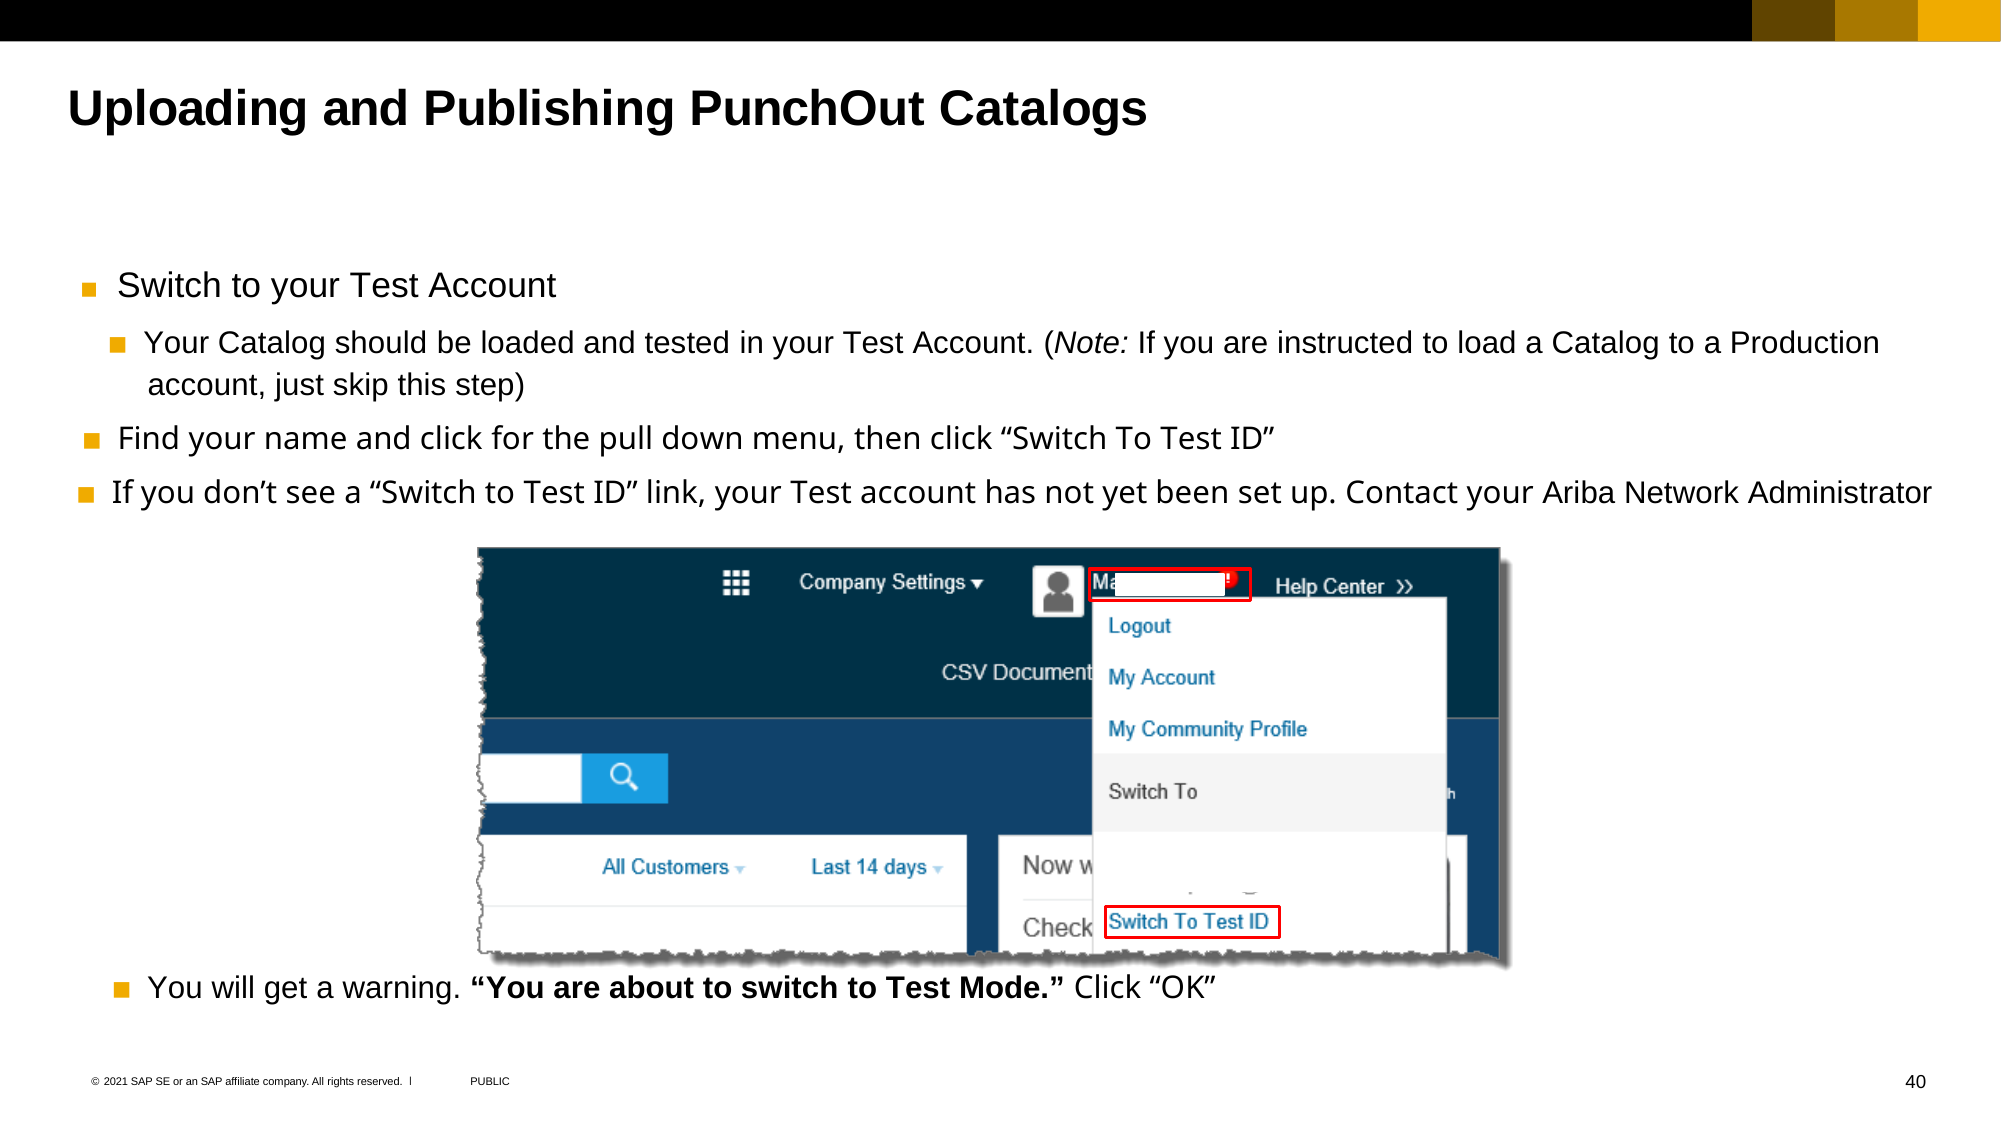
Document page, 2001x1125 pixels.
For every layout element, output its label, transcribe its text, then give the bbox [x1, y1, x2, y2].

text_box ▪Your Catalog should be loaded and tested in your Test Account. (Note: If you are instructed to load a Catalog to a Production [107, 322, 1890, 360]
text_box ©2021 SAP SE or an SAP affiliate company. All rights reserved. ǀ PUBLIC 40 [91, 1069, 1927, 1093]
text_box [1751, 0, 1836, 42]
text_box ▪ Switch to your Test Account [79, 261, 557, 305]
text_box [0, 0, 1751, 42]
text_box ▪You will get a warning. “You are about to switch to Test Mode.” Click “OK” [110, 967, 1216, 1005]
text_box ▪Find your name and click for the pull down menu, then click “Switch To Test ID” [81, 418, 1275, 456]
text_box ▪If you don’t see a “Switch to Test ID” link, your Test account has not yet been set up. Contact your AribaNetwork Administrator [75, 472, 1933, 510]
text_box [1919, 0, 2001, 42]
text_box account, just skip this step) [147, 363, 526, 402]
text_box Uploading and Publishing PunchOut Catalogs [67, 75, 1148, 136]
text_box [1836, 0, 1919, 42]
text_box [0, 42, 2001, 1125]
picture [476, 547, 1524, 987]
